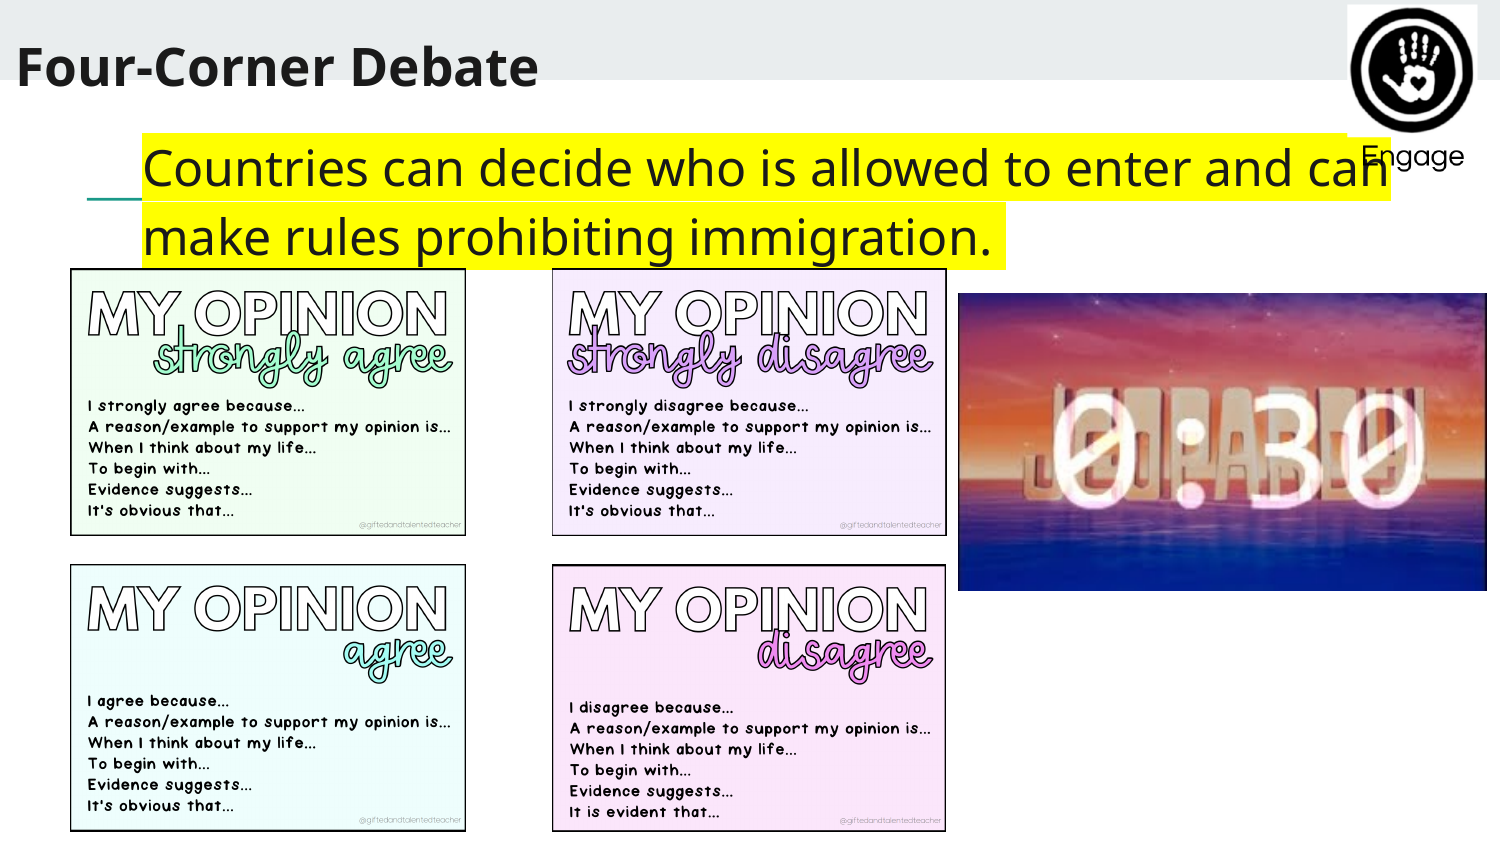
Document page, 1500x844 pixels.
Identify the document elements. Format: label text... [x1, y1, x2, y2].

picture [551, 268, 947, 537]
picture [957, 293, 1487, 592]
picture [70, 564, 466, 833]
title Four-Corner Debate [0, 18, 1258, 113]
picture [552, 564, 947, 832]
list Countries can decide who is allowed to enter and can make rules prohibiting immigration. [52, 112, 1447, 193]
picture [1323, 0, 1500, 179]
picture [70, 268, 466, 537]
